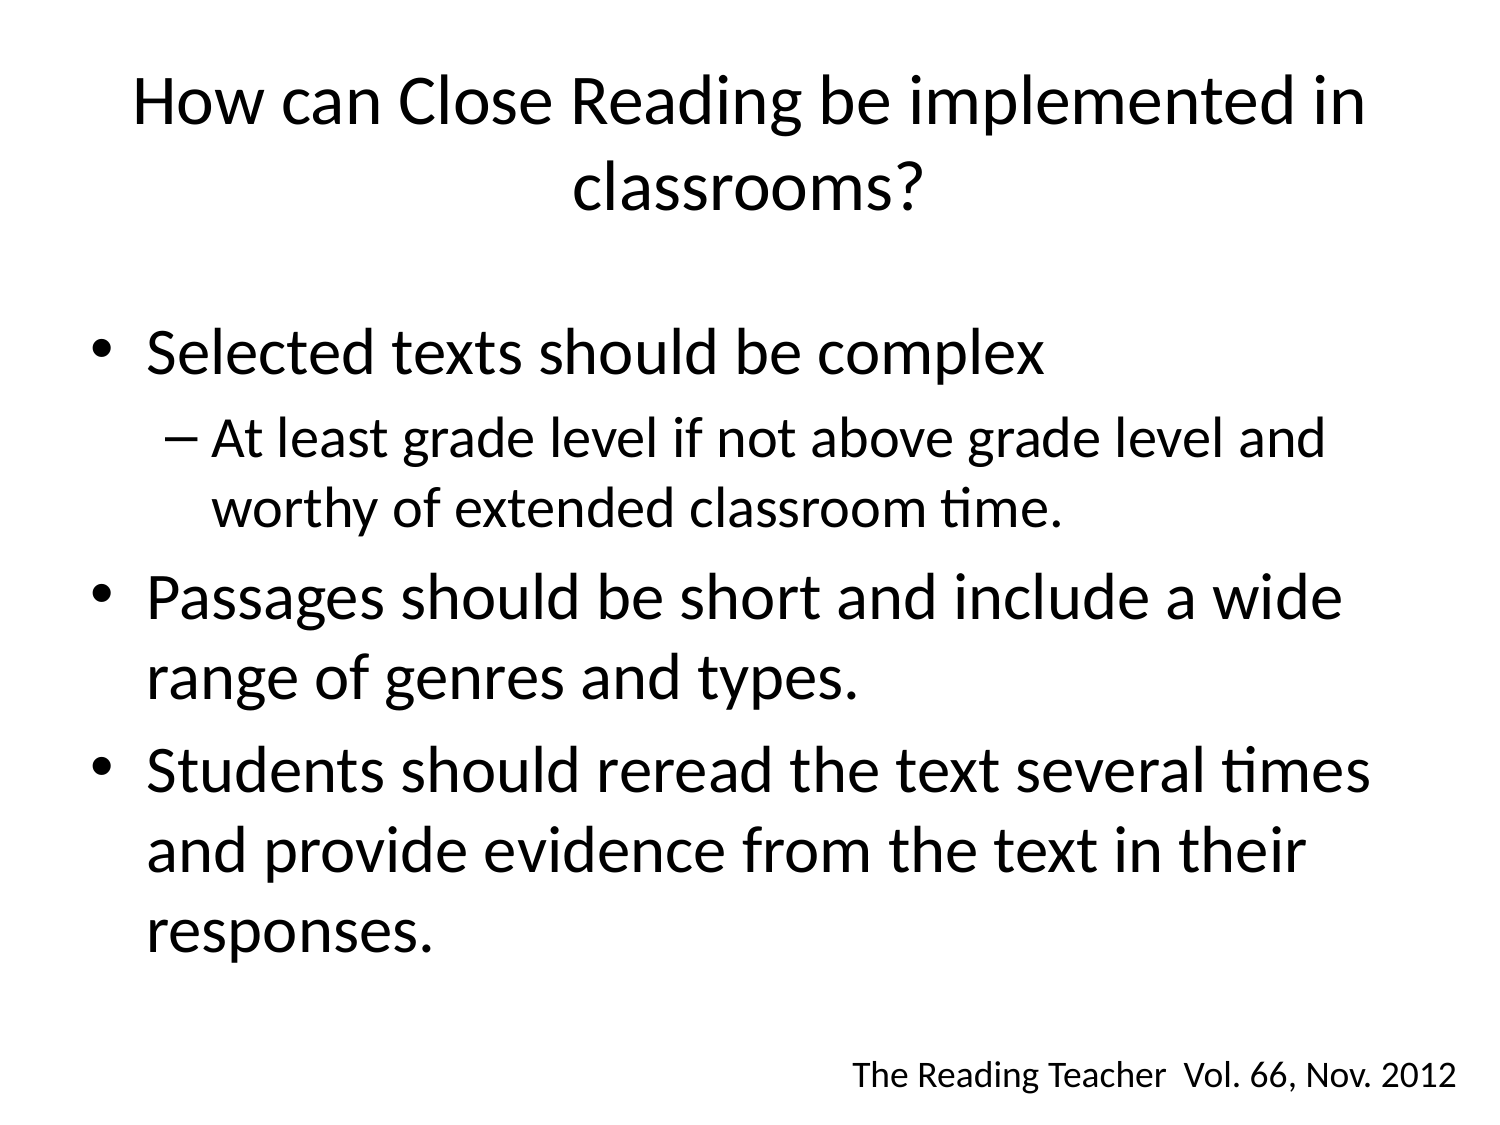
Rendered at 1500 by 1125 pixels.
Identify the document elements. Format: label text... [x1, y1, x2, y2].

text_box The Reading Teacher Vol. 66, Nov. 2012 [837, 1042, 1475, 1103]
list Selected texts should be complex At least grade level if not above grade level and worthy of extended classroom time. Passages should be short and include a wide range of genres and types. Students should reread the text several times and provide evidence from the text in their responses. [75, 299, 1425, 1043]
title How can Close Reading be implemented in classrooms? [50, 45, 1450, 233]
